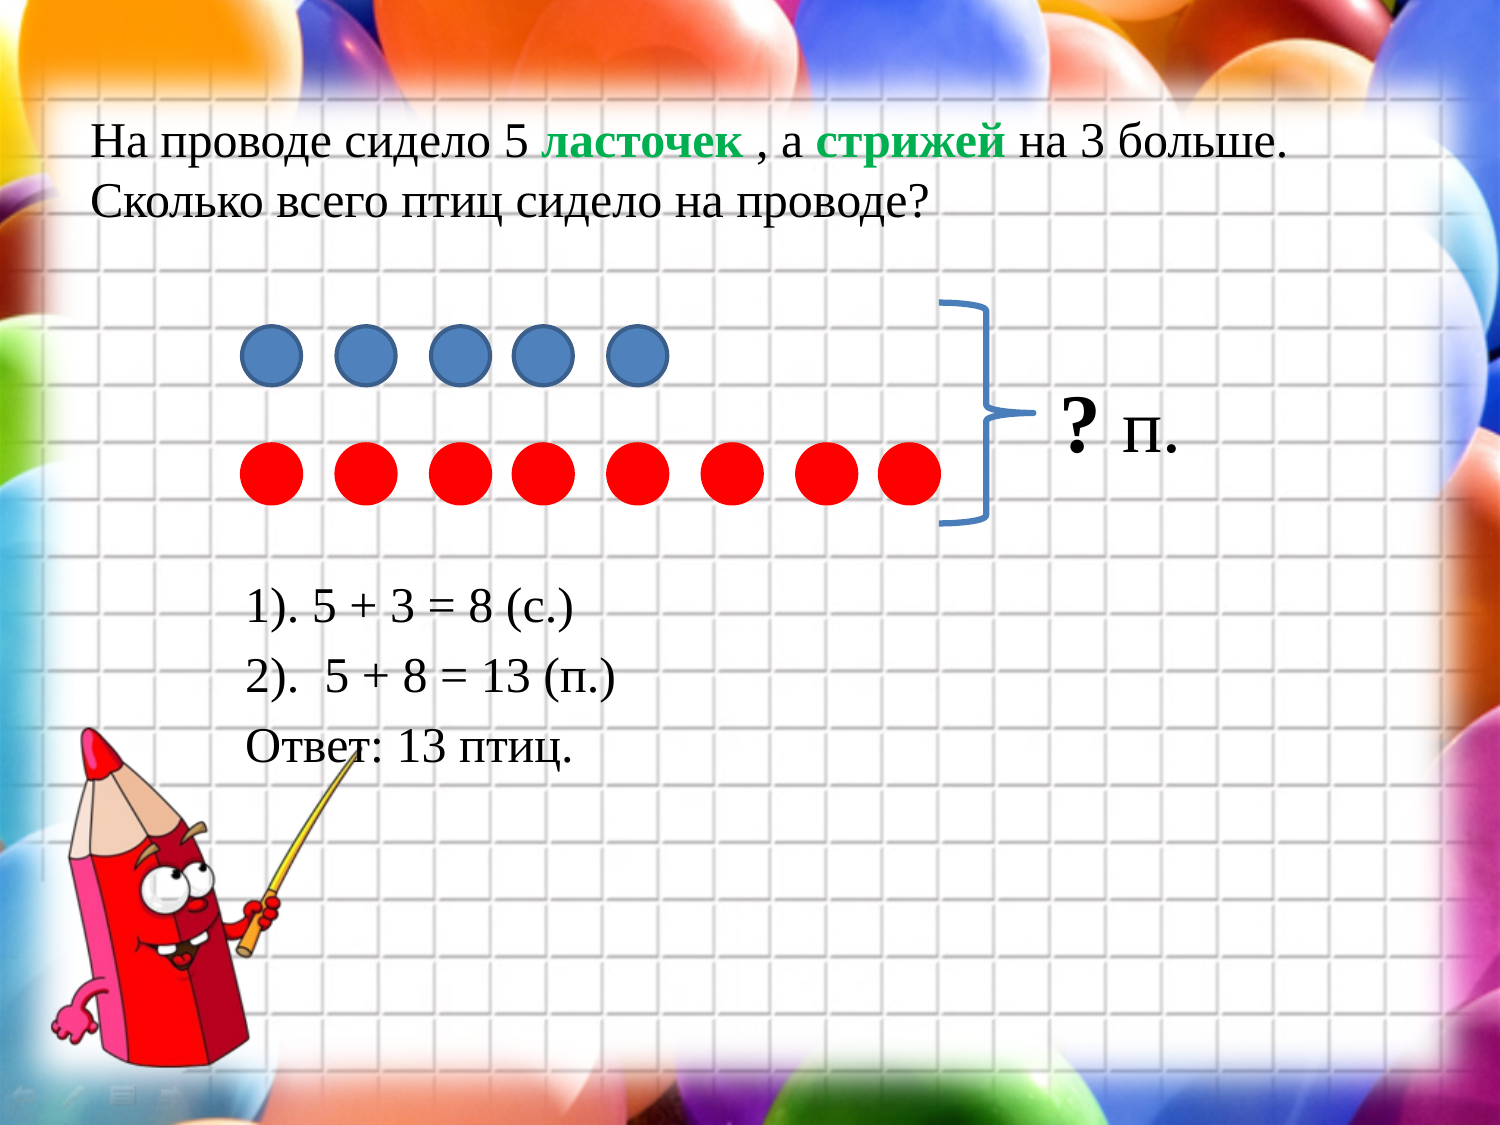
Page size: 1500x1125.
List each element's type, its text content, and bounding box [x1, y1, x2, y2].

text_box [334, 442, 398, 506]
text_box [795, 442, 859, 506]
text_box [606, 442, 670, 506]
picture [0, 0, 1500, 1125]
text_box [877, 442, 942, 506]
text_box [239, 324, 304, 388]
list 1). 5 + 3 = 8 (с.) 2). 5 + 8 = 13 (п.) Ответ: 13 птиц. [230, 338, 1425, 1005]
text_box [712, 407, 894, 517]
text_box [511, 442, 575, 506]
text_box [938, 301, 1035, 525]
text_box [700, 442, 764, 506]
text_box [606, 324, 670, 388]
title На проводе сидело 5 ласточек , а стрижей на 3 больше. Сколько всего птиц сидело на проводе? [75, 45, 1447, 291]
text_box ? п. [1045, 361, 1235, 477]
text_box [428, 324, 493, 388]
text_box [239, 442, 304, 506]
text_box [511, 324, 575, 388]
text_box [428, 442, 493, 506]
text_box [334, 324, 398, 388]
